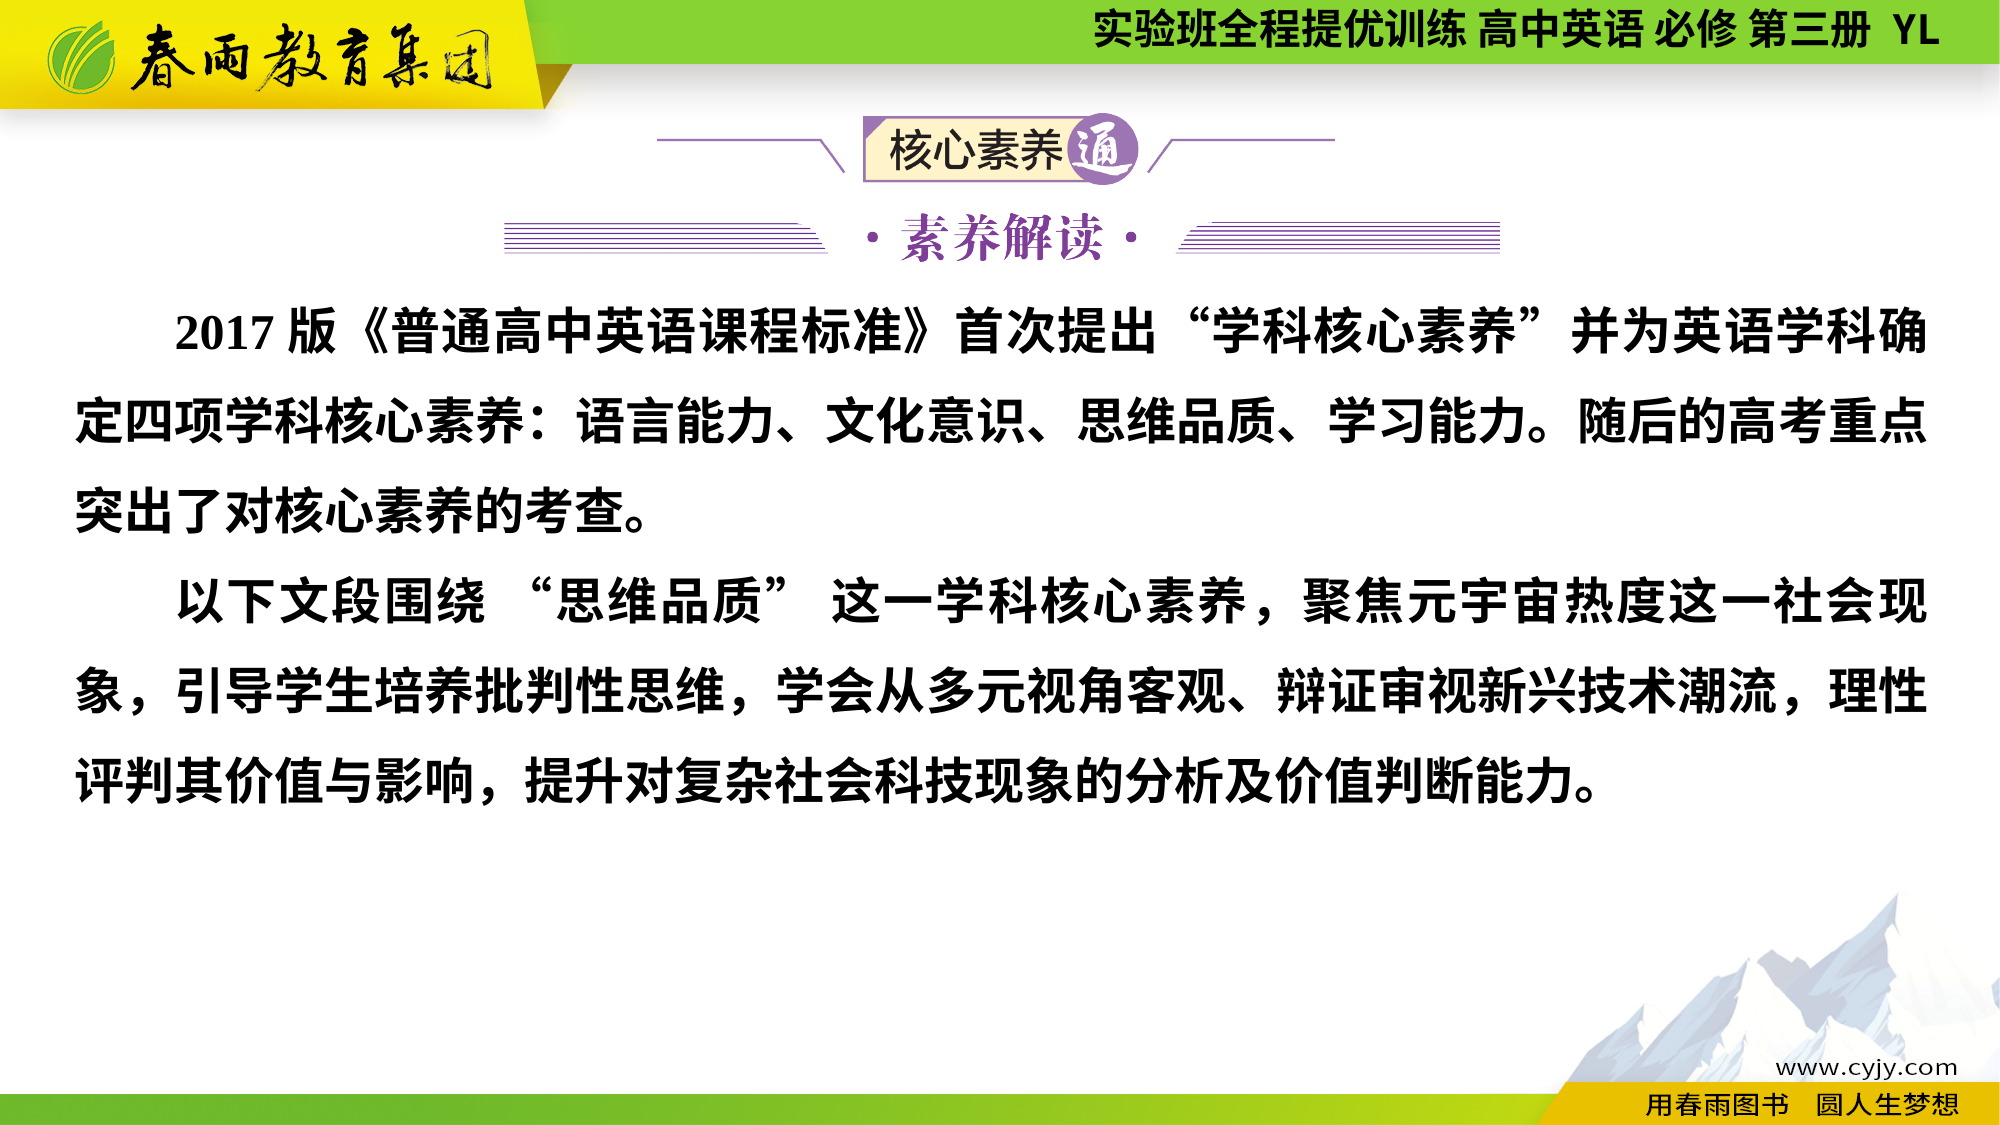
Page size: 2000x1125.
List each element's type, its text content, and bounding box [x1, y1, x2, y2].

picture [0, 0, 2000, 1125]
list 2017版《普通高中英语课程标准》首次提出“学科核心素养”并为英语学科确定四项学科核心素养：语言能力、文化意识、思维品质、学习能力。随后的高考重点突出了对核心素养的考查。 以下文段围绕 “思维品质” 这一学科核心素养，聚焦元宇宙热度这一社会现象，引导学生培养批判性思维，学会从多元视角客观、辩证审视新兴技术潮流，理性评判其价值与影响，提升对复杂社会科技现象的分析及价值判断能力。 [59, 261, 1944, 811]
